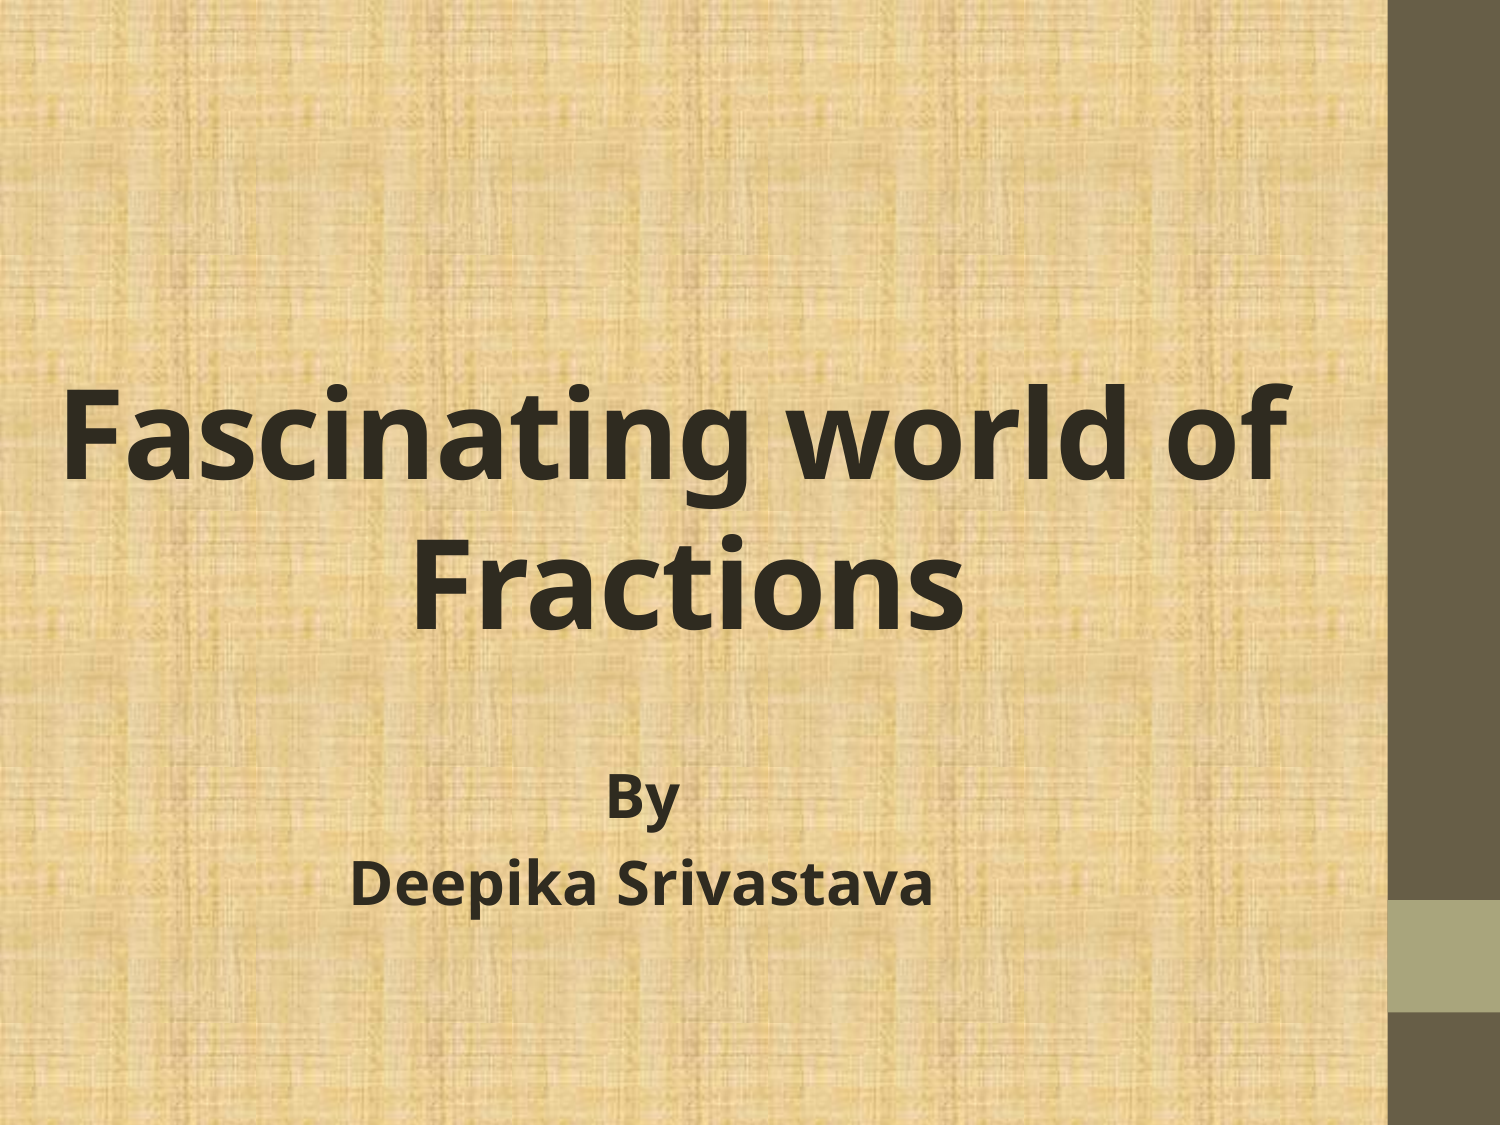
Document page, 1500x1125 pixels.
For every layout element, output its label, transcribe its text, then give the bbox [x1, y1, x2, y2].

subtitle By Deepika Srivastava [112, 750, 1173, 925]
title Fascinating world of Fractions [24, 196, 1350, 662]
picture [0, 0, 1387, 1125]
